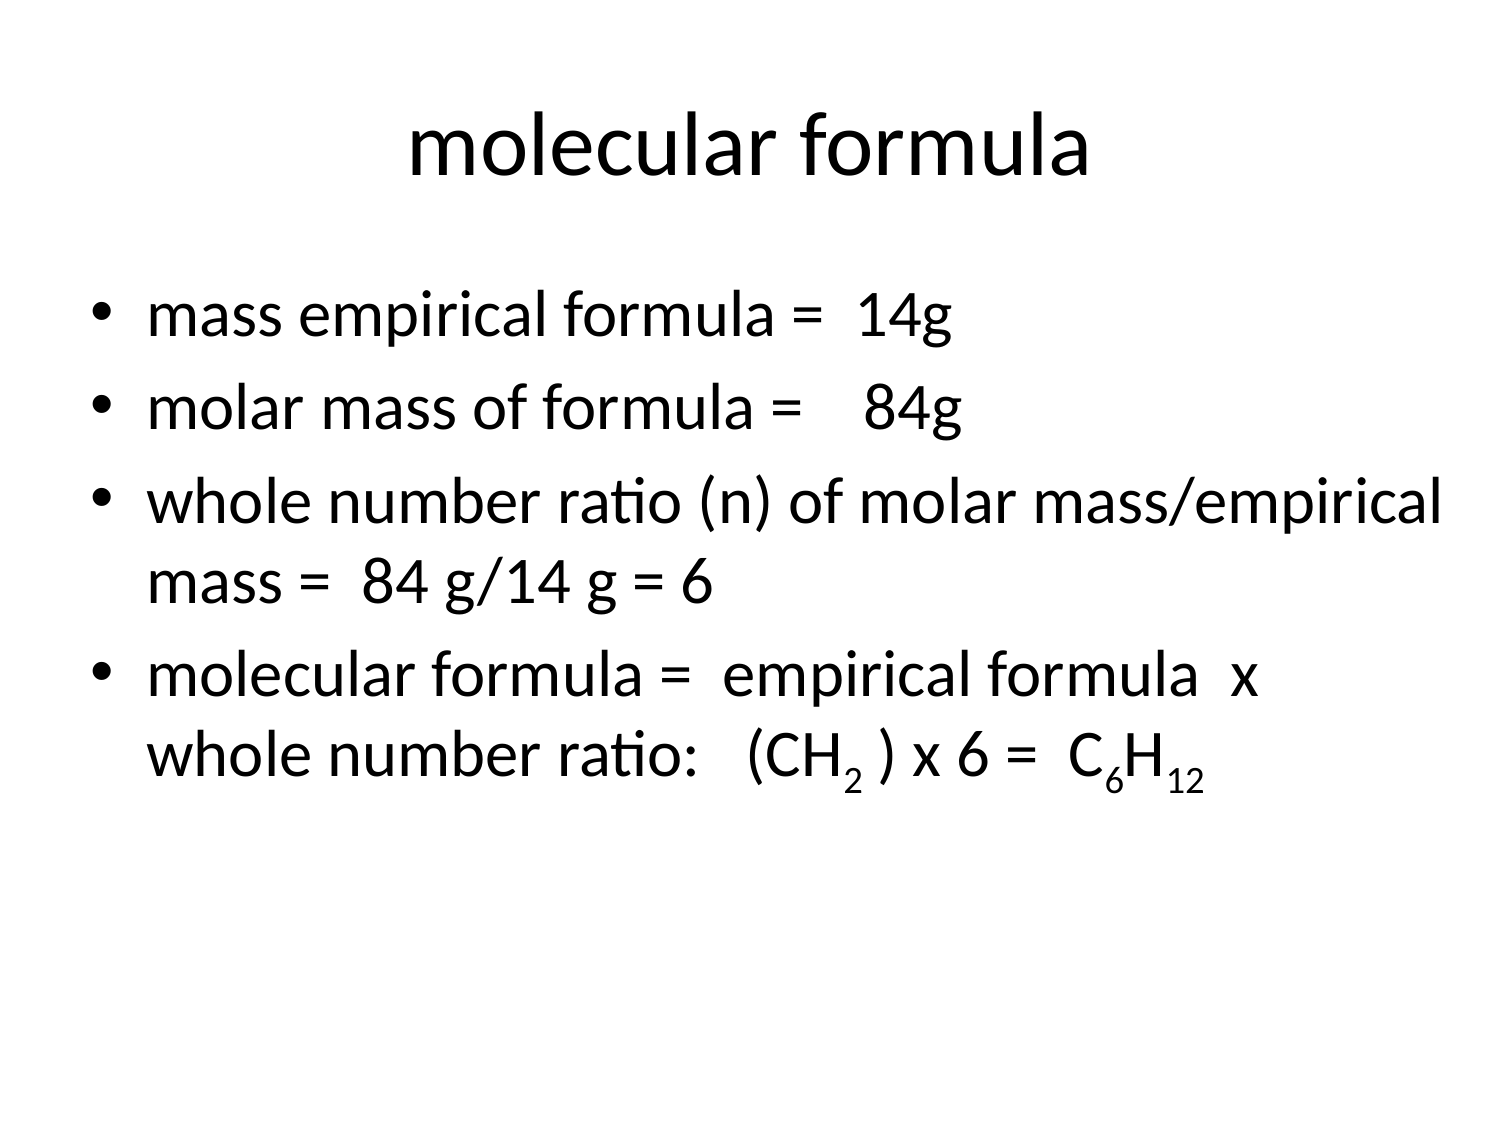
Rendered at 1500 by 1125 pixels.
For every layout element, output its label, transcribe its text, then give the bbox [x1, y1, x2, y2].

title molecular formula [75, 45, 1425, 233]
list mass empirical formula = 14g molar mass of formula = 84g whole number ratio (n) of molar mass/empirical mass = 84 g/14 g = 6 molecular formula = empirical formula x whole number ratio: (CH2 ) x 6 = C6H12 [75, 262, 1466, 1005]
